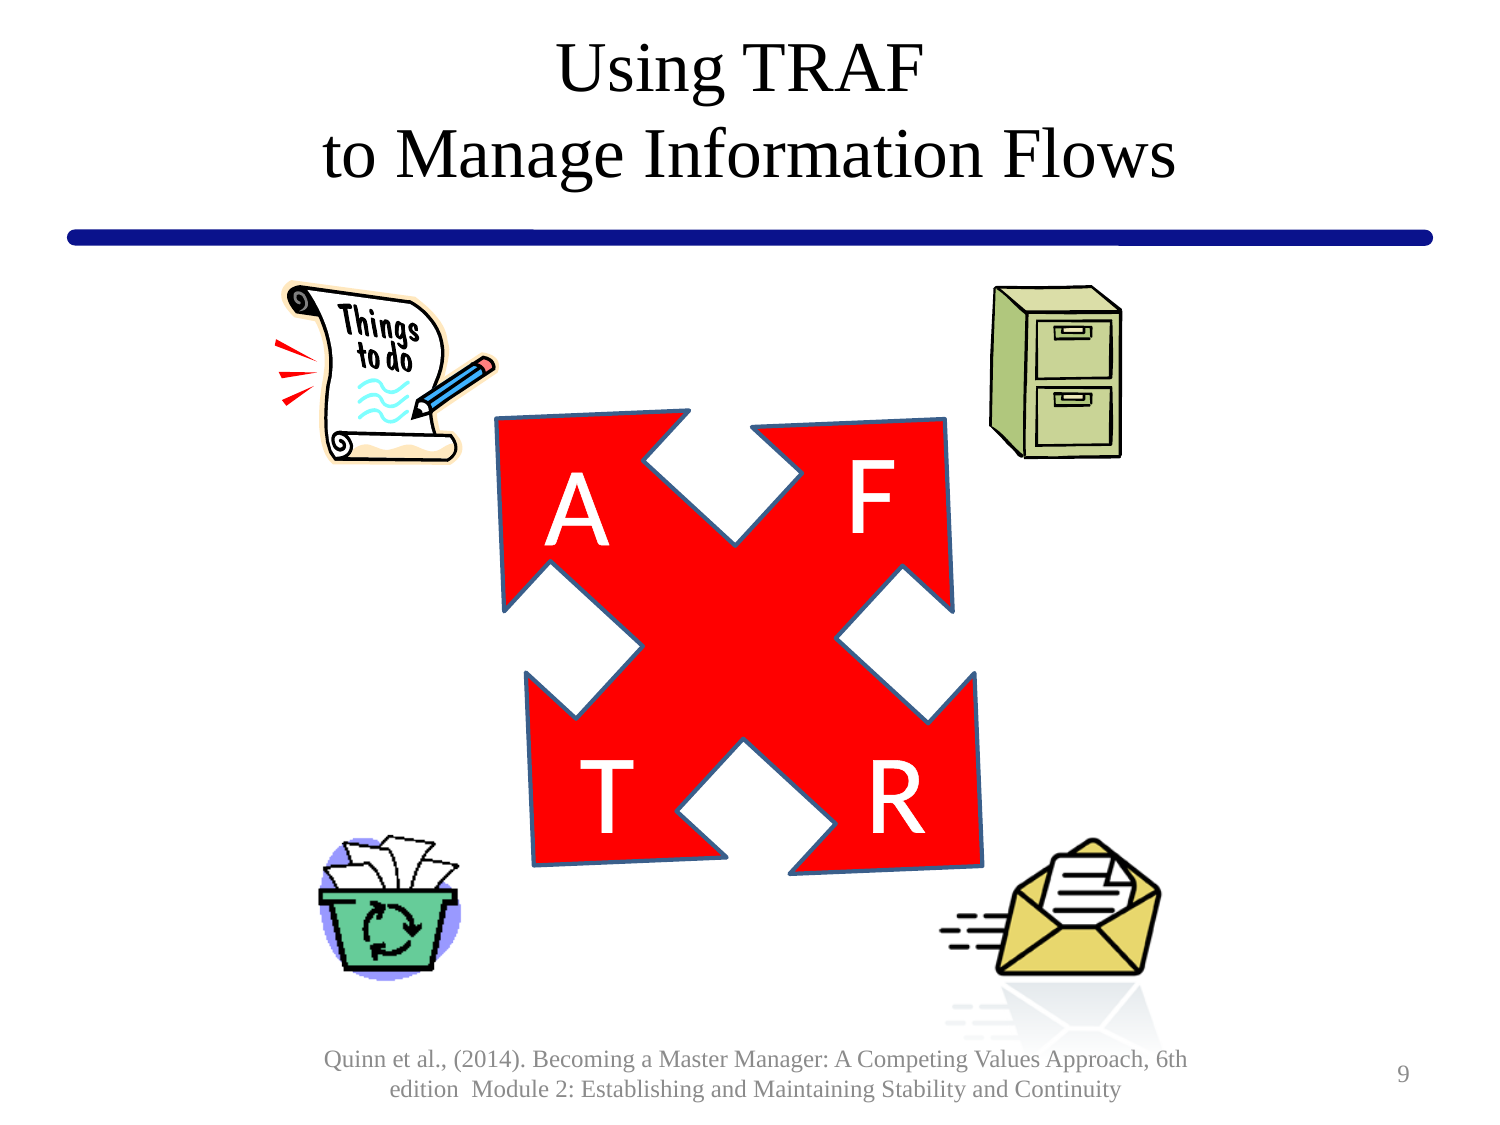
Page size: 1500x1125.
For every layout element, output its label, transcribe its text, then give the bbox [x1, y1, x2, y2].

text_box T [564, 712, 650, 863]
text_box [935, 671, 983, 823]
picture [298, 824, 475, 994]
text_box R [850, 712, 942, 863]
title Using TRAF to Manage Information Flows [150, 12, 1350, 200]
text_box A [529, 424, 625, 575]
picture [986, 282, 1126, 463]
footer Quinn et al., (2014). Becoming a Master Manager: A Competing Values Approach, 6th edition Module 2: Establishing and Maintaining Stability and Continuity [287, 1042, 1074, 1103]
slide_number 9 [1074, 1042, 1425, 1103]
text_box F [830, 412, 913, 563]
picture [924, 824, 1188, 1088]
picture [266, 279, 507, 465]
text_box [496, 408, 955, 877]
